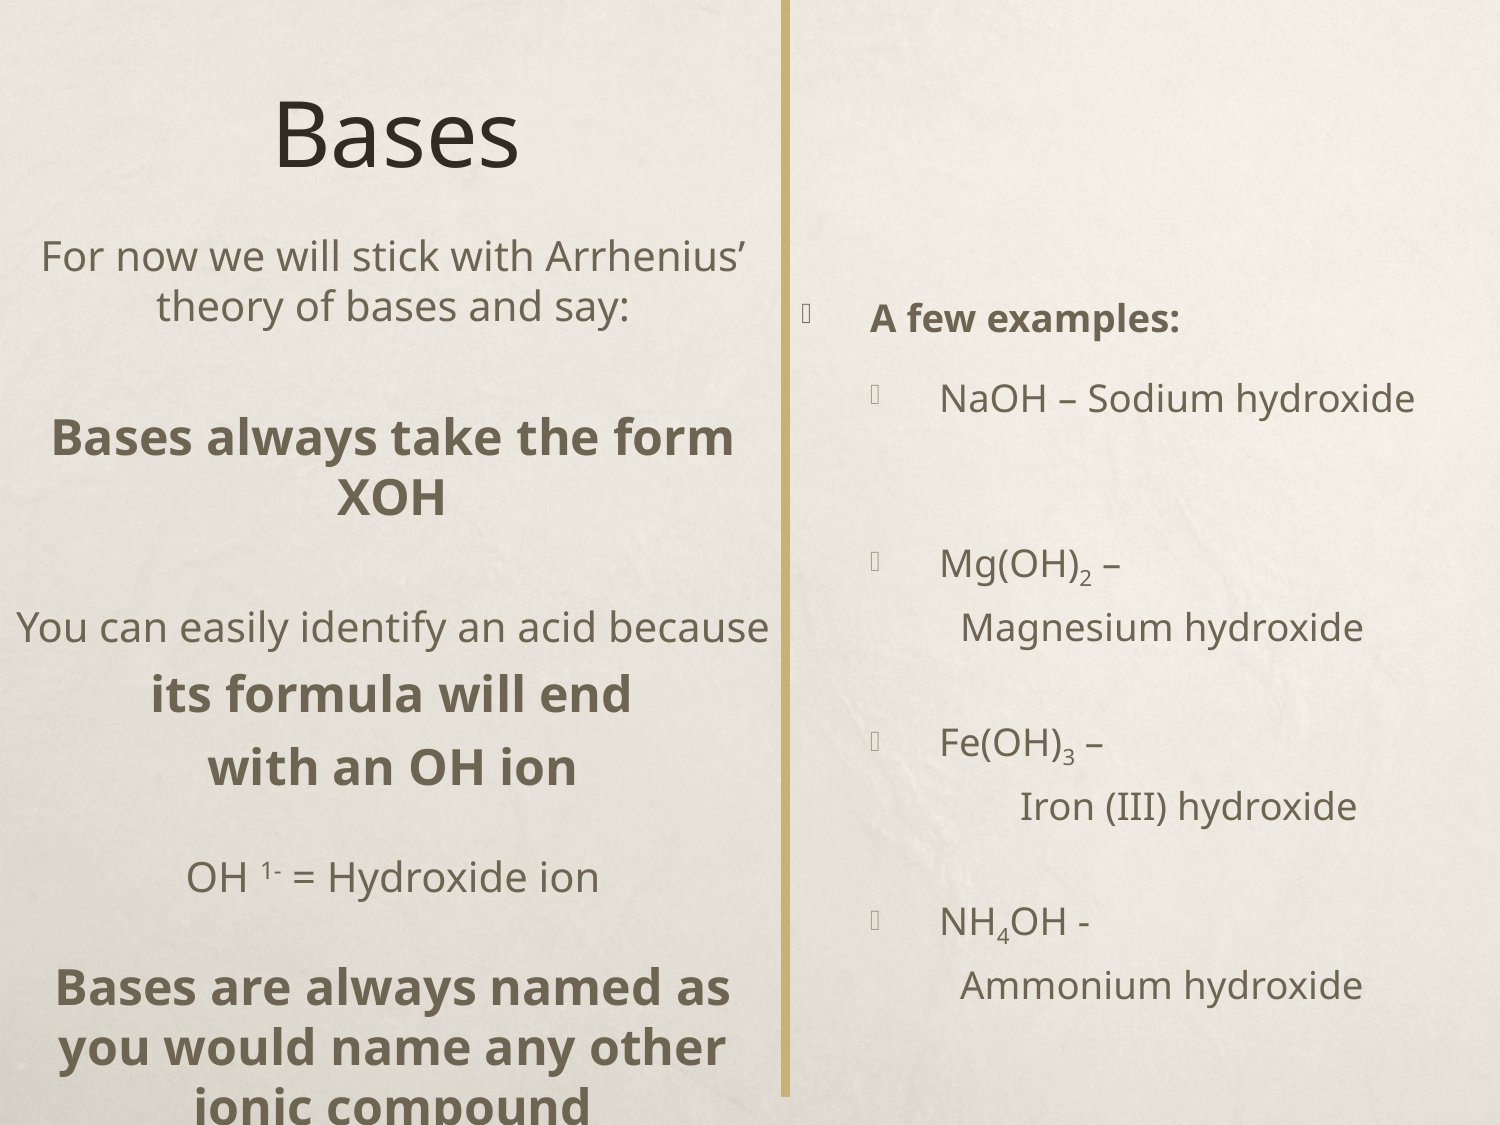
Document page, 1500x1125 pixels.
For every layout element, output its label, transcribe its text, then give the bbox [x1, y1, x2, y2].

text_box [783, 0, 788, 1099]
title Bases [81, 61, 712, 194]
list For now we will stick with Arrhenius’ theory of bases and say: Bases always take the form XOH You can easily identify an acid because its formula will end with an OH ion OH 1- = Hydroxide ion Bases are always named as you would name any other ionic compound [0, 222, 778, 1097]
list A few examples: NaOH – Sodium hydroxide Mg(OH)2 – Magnesium hydroxide Fe(OH)3 – Iron (III) hydroxide NH4OH - Ammonium hydroxide [792, 286, 1500, 1030]
